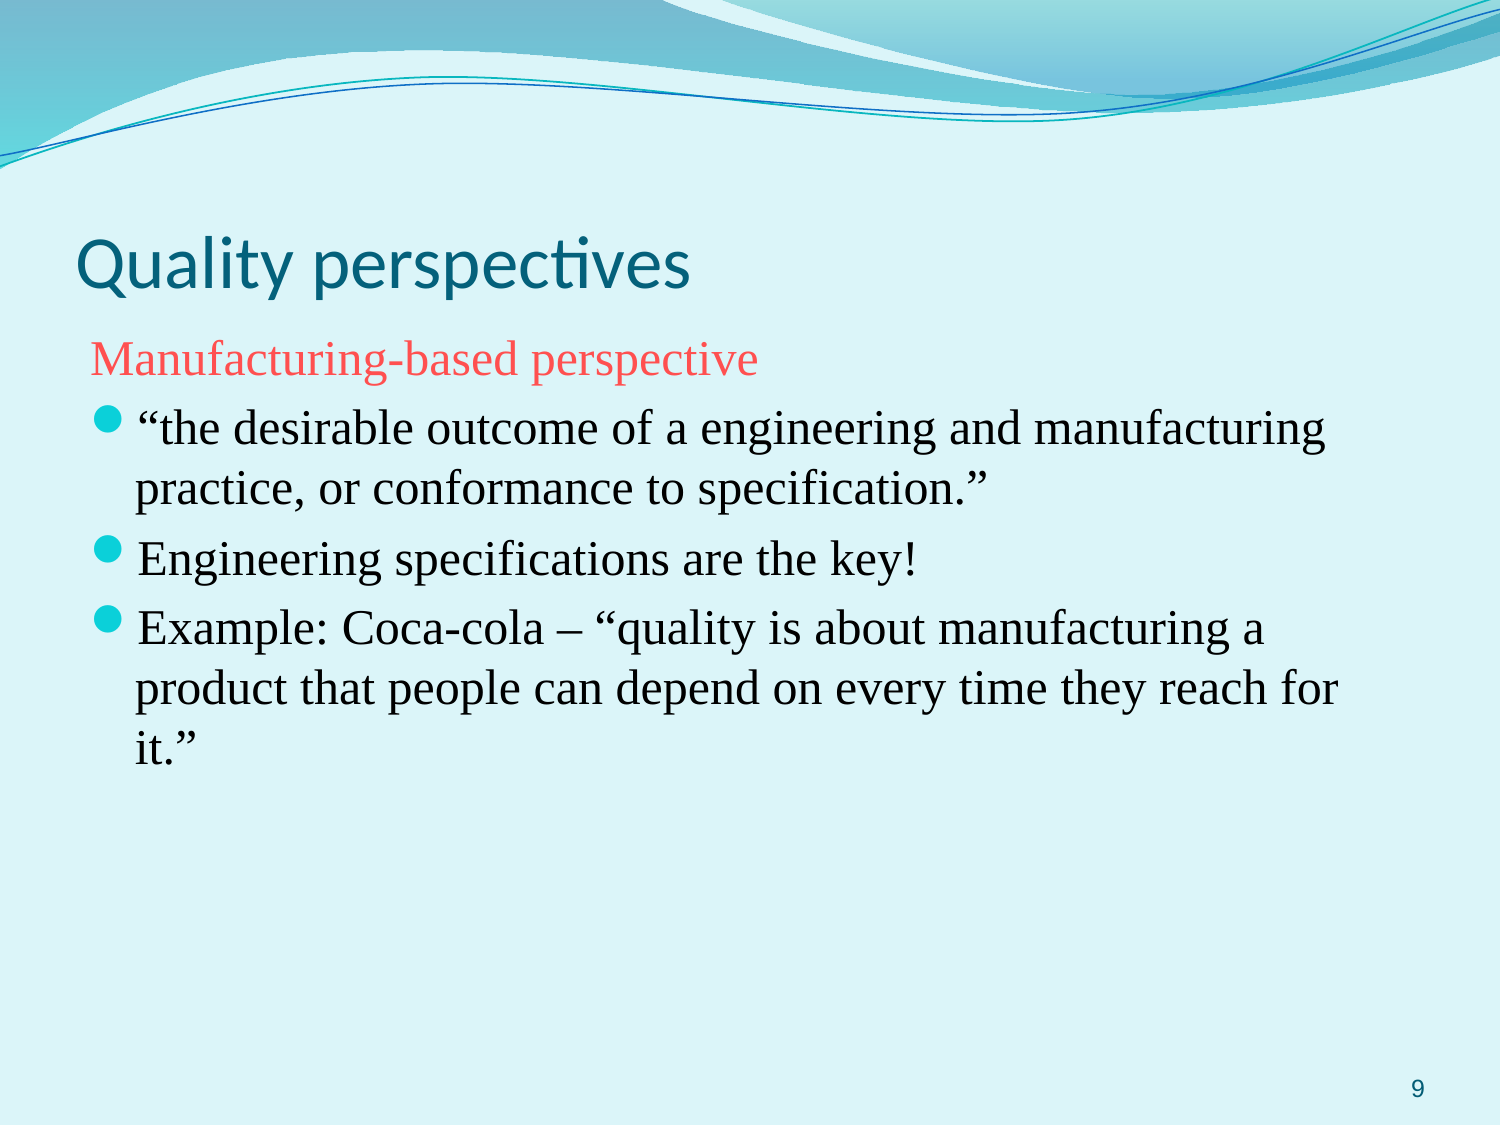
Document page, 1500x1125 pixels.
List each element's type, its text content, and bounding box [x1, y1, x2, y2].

slide_number 9 [1299, 1042, 1425, 1103]
list Manufacturing-based perspective “the desirable outcome of a engineering and manufacturing practice, or conformance to specification.” Engineering specifications are the key! Example: Coca-cola – “quality is about manufacturing a product that people can depend on every time they reach for it.” [74, 317, 1426, 1038]
title Quality perspectives [74, 115, 1426, 304]
